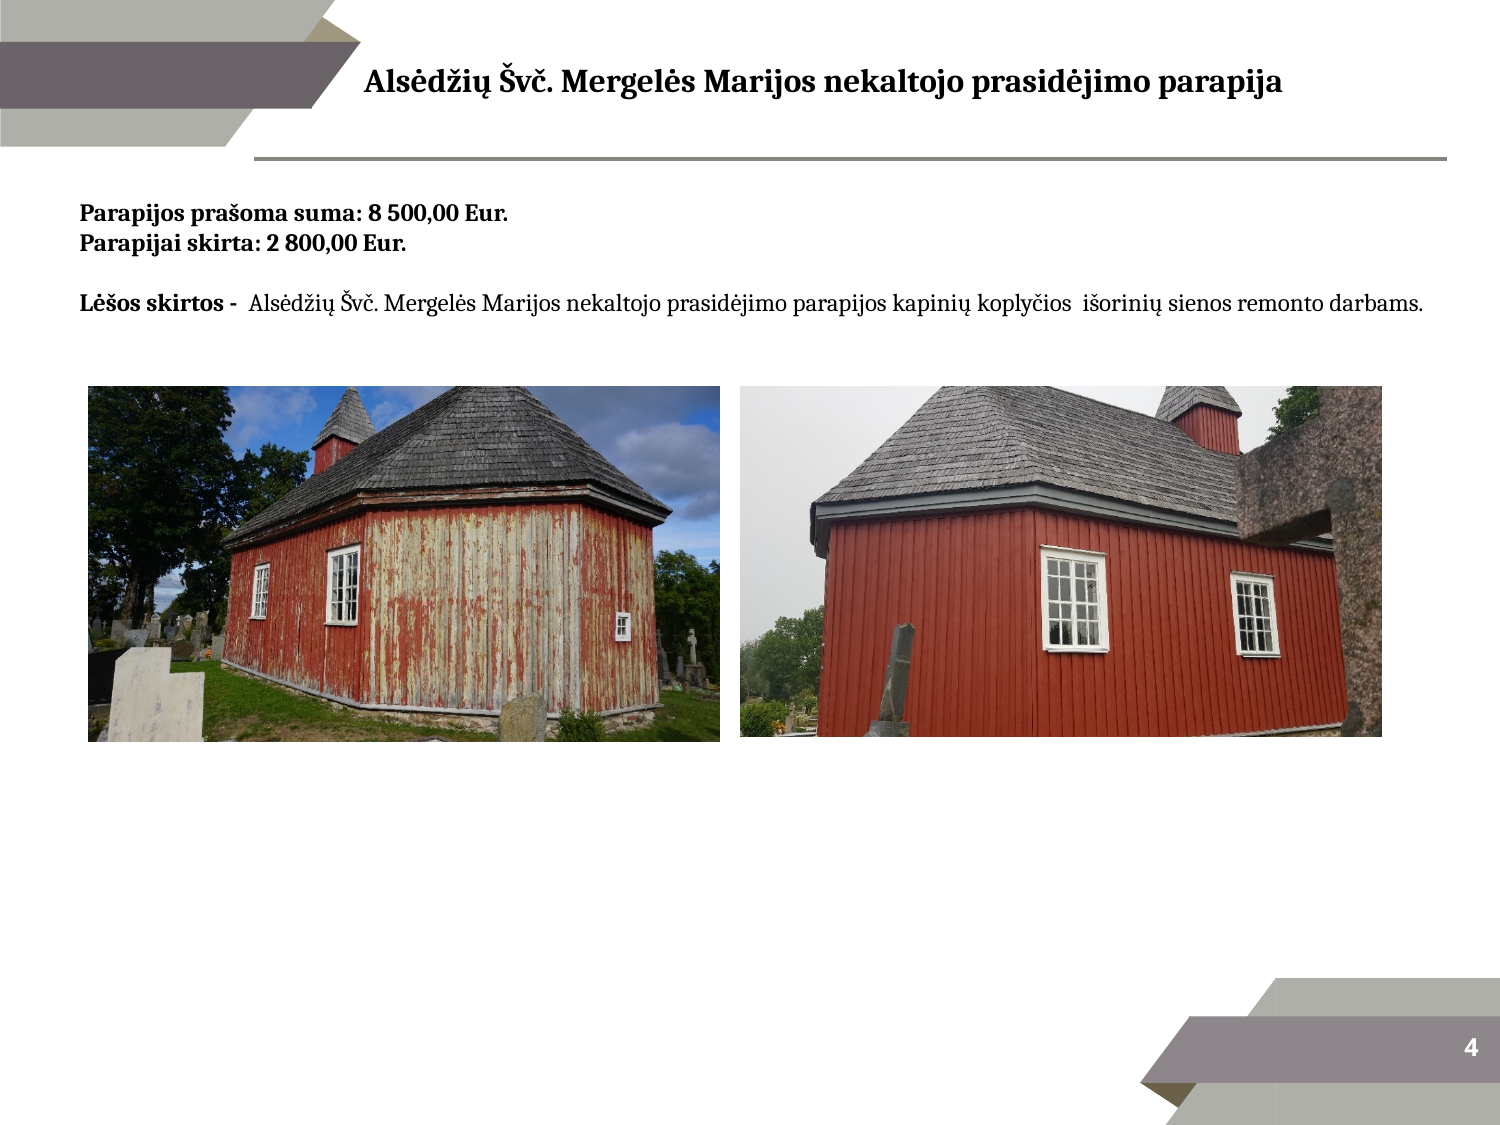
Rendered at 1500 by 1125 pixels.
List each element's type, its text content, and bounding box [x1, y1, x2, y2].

picture [740, 386, 1382, 737]
slide_number 4 [1249, 1014, 1494, 1084]
picture [88, 386, 720, 742]
text_box Parapijos prašoma suma: 8 500,00 Eur. Parapijai skirta: 2 800,00 Eur. Lėšos skirtos - Alsėdžių Švč. Mergelės Marijos nekaltojo prasidėjimo parapijos kapinių koplyčios išorinių sienos remonto darbams. [64, 159, 1447, 354]
text_box Alsėdžių Švč. Mergelės Marijos nekaltojo prasidėjimo parapija [230, 12, 1418, 152]
